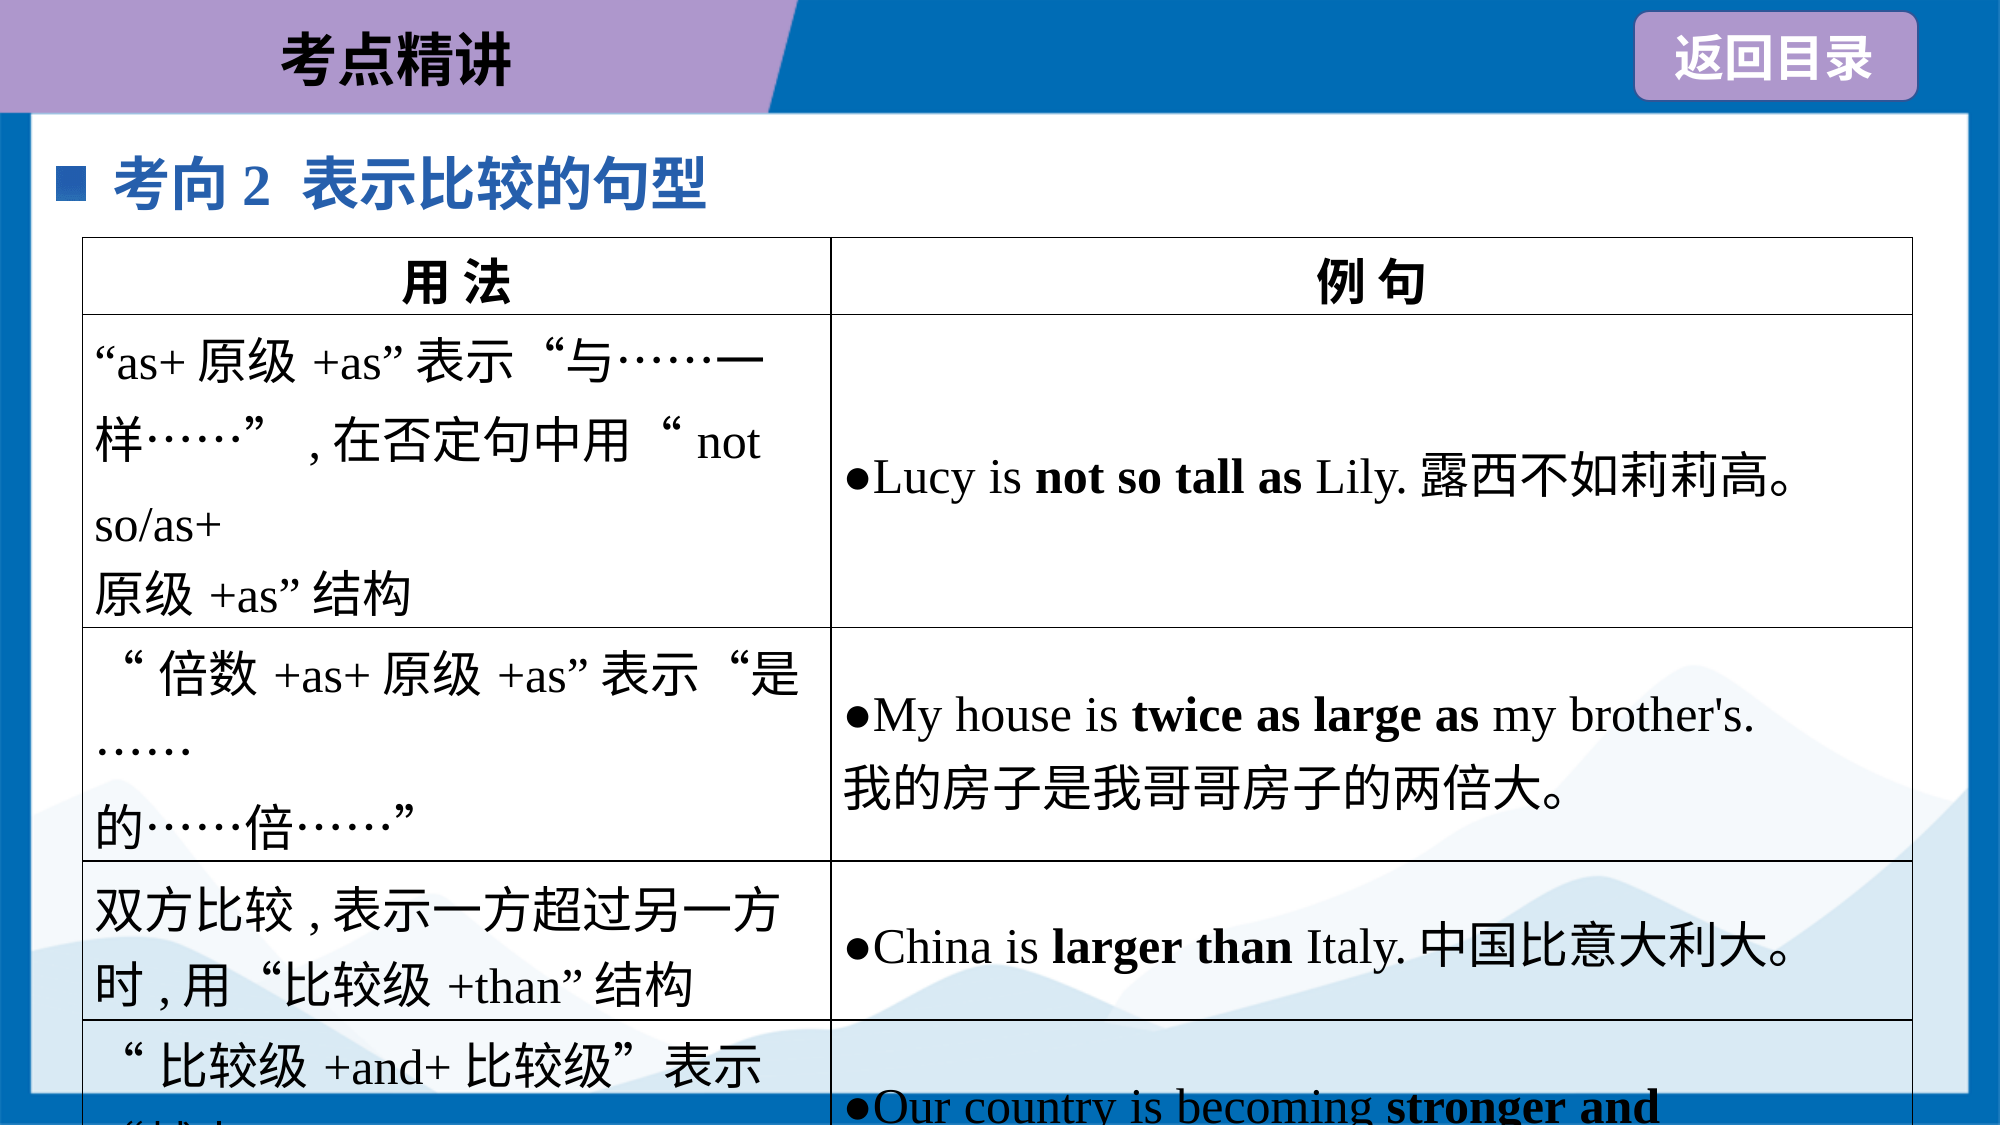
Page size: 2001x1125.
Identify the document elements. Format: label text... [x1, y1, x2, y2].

table_cell “as+原级+as”表示“与……一 样……”,在否定句中用“not so/as+ 原级+as”结构 [83, 315, 830, 627]
text_box 考向2 表示比较的句型 [112, 146, 1917, 217]
table_cell ●China is larger than Italy.中国比意大利大。 [832, 862, 1912, 1019]
table_cell “比较级+and+比较级”表示“越来 越……” [83, 1021, 830, 1125]
table_header 用 法 [83, 238, 830, 314]
table_cell ●My house is twice as large as my brother's. 我的房子是我哥哥房子的两倍大。 [832, 628, 1912, 860]
table_cell ●Our country is becoming stronger and stronger.我们的国家正变得越来越强大。 [832, 1021, 1912, 1125]
table_header 例 句 [832, 238, 1912, 314]
table_cell ●Lucy is not so tall as Lily.露西不如莉莉高。 [832, 315, 1912, 627]
table_cell “倍数+as+原级+as”表示“是…… 的……倍……” [83, 628, 830, 860]
picture [0, 0, 2000, 1125]
table_cell 双方比较,表示一方超过另一方 时,用“比较级+than”结构 [83, 862, 830, 1019]
